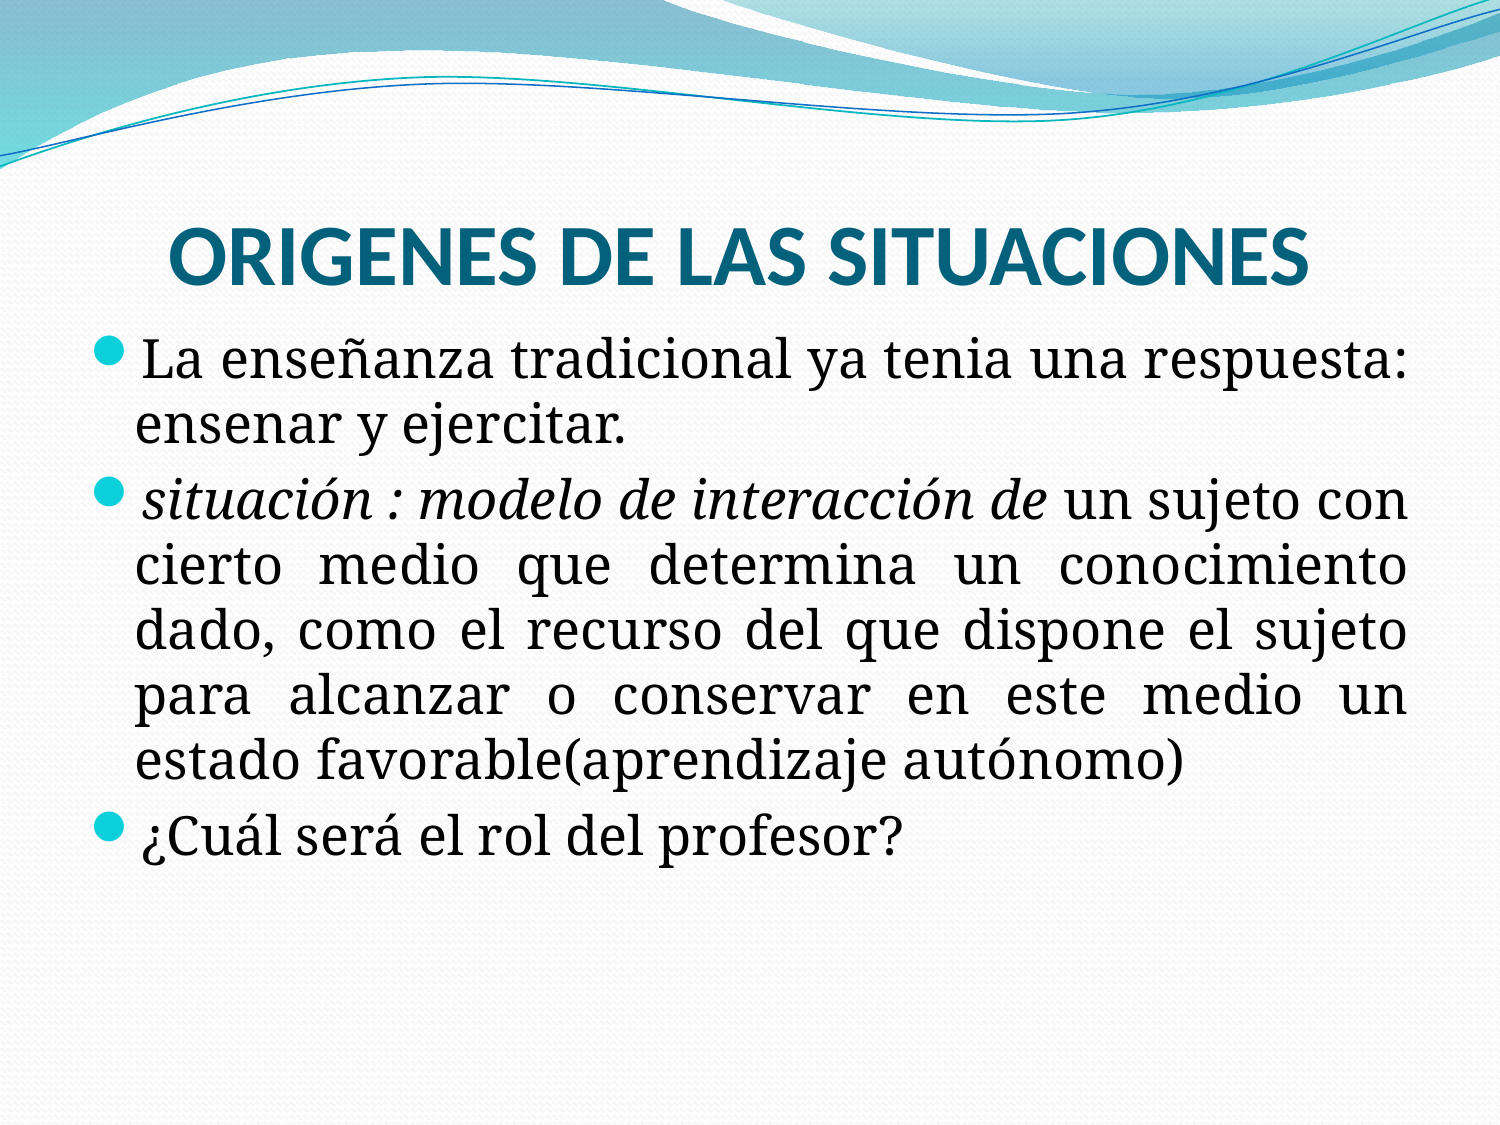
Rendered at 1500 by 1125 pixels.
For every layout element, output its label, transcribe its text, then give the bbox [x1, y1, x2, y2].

title ORIGENES DE LAS SITUACIONES [75, 115, 1425, 303]
list La enseñanza tradicional ya tenia una respuesta: ensenar y ejercitar. situación : modelo de interacción de un sujeto con cierto medio que determina un conocimiento dado, como el recurso del que dispone el sujeto para alcanzar o conservar en este medio un estado favorable(aprendizaje autónomo) ¿Cuál será el rol del profesor? [75, 317, 1425, 1038]
